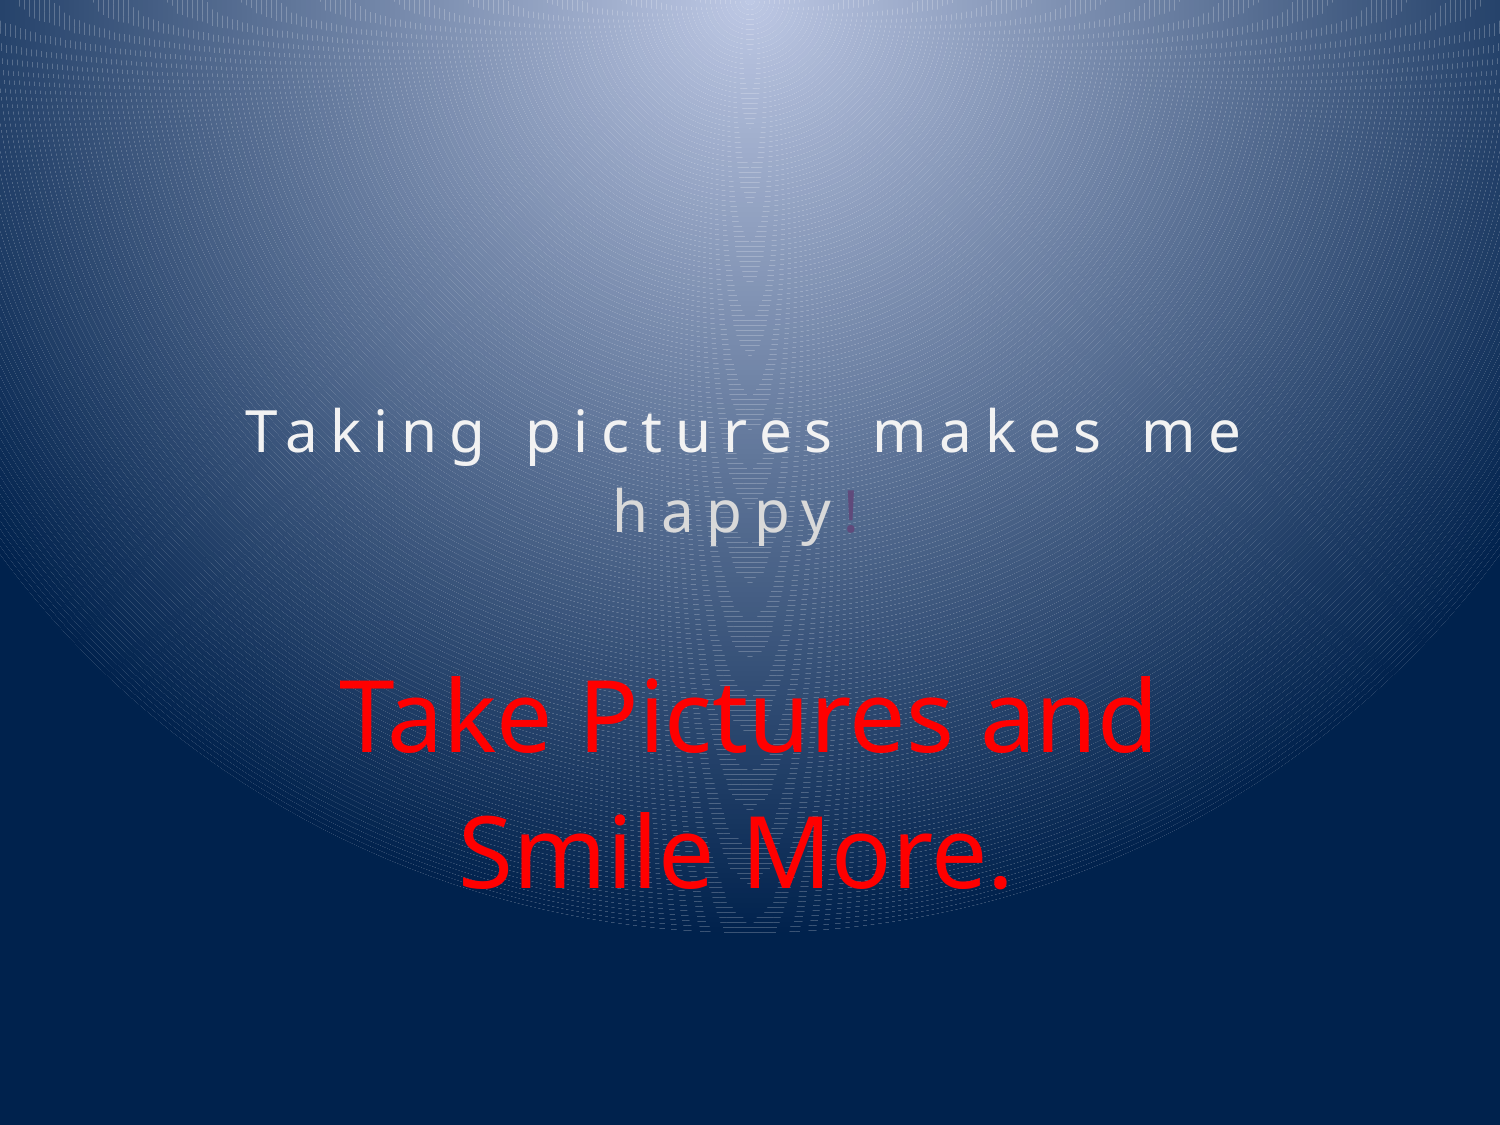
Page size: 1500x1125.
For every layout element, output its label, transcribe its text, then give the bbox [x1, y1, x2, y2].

title Taking pictures makes me happy! [112, 349, 1388, 591]
subtitle Take Pictures and Smile More. [225, 637, 1275, 925]
